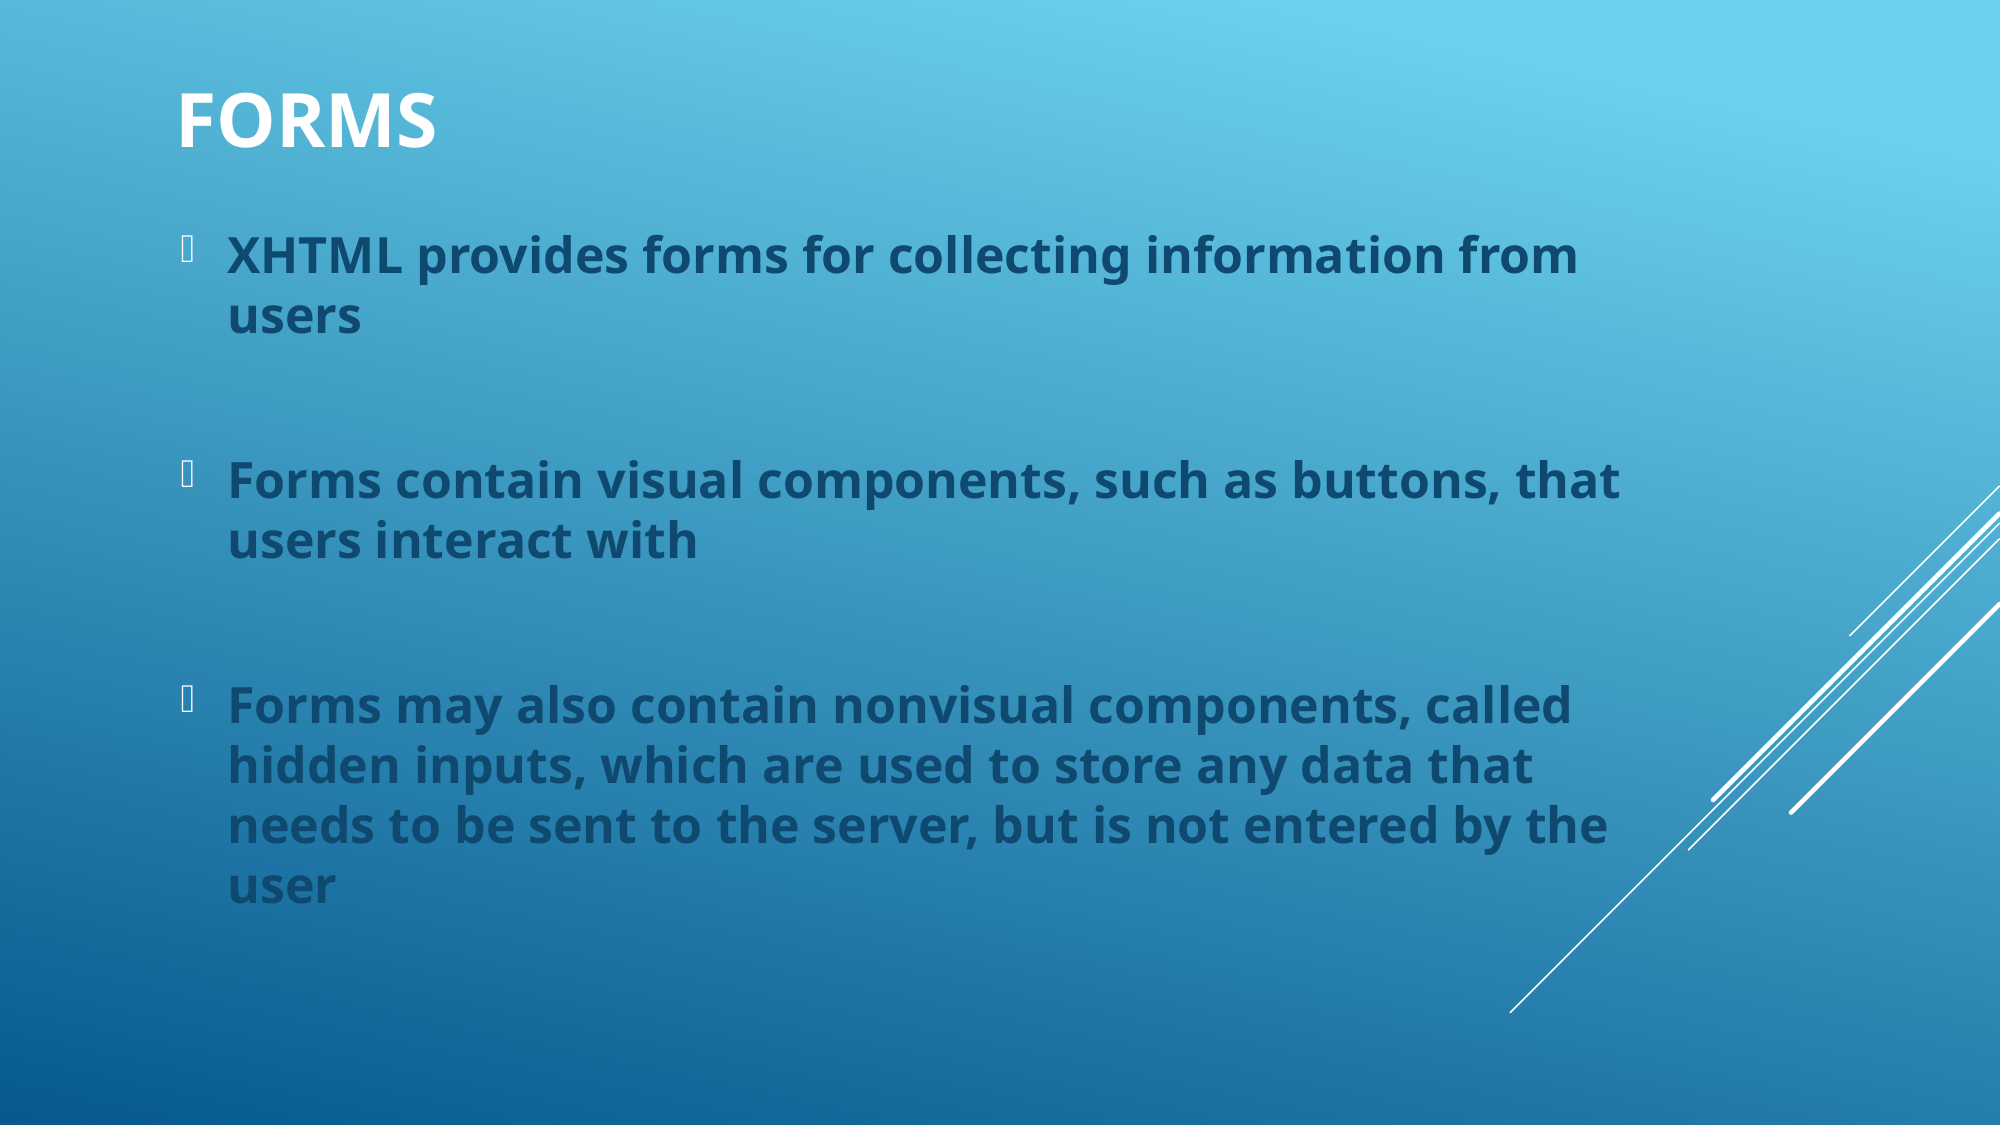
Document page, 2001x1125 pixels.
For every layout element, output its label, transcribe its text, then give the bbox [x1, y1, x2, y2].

text_box Forms [160, 65, 453, 171]
text_box XHTML provides forms for collecting information from users Forms contain visual components, such as buttons, that users interact with Forms may also contain nonvisual components, called hidden inputs, which are used to store any data that needs to be sent to the server, but is not entered by the user [165, 215, 1666, 1021]
